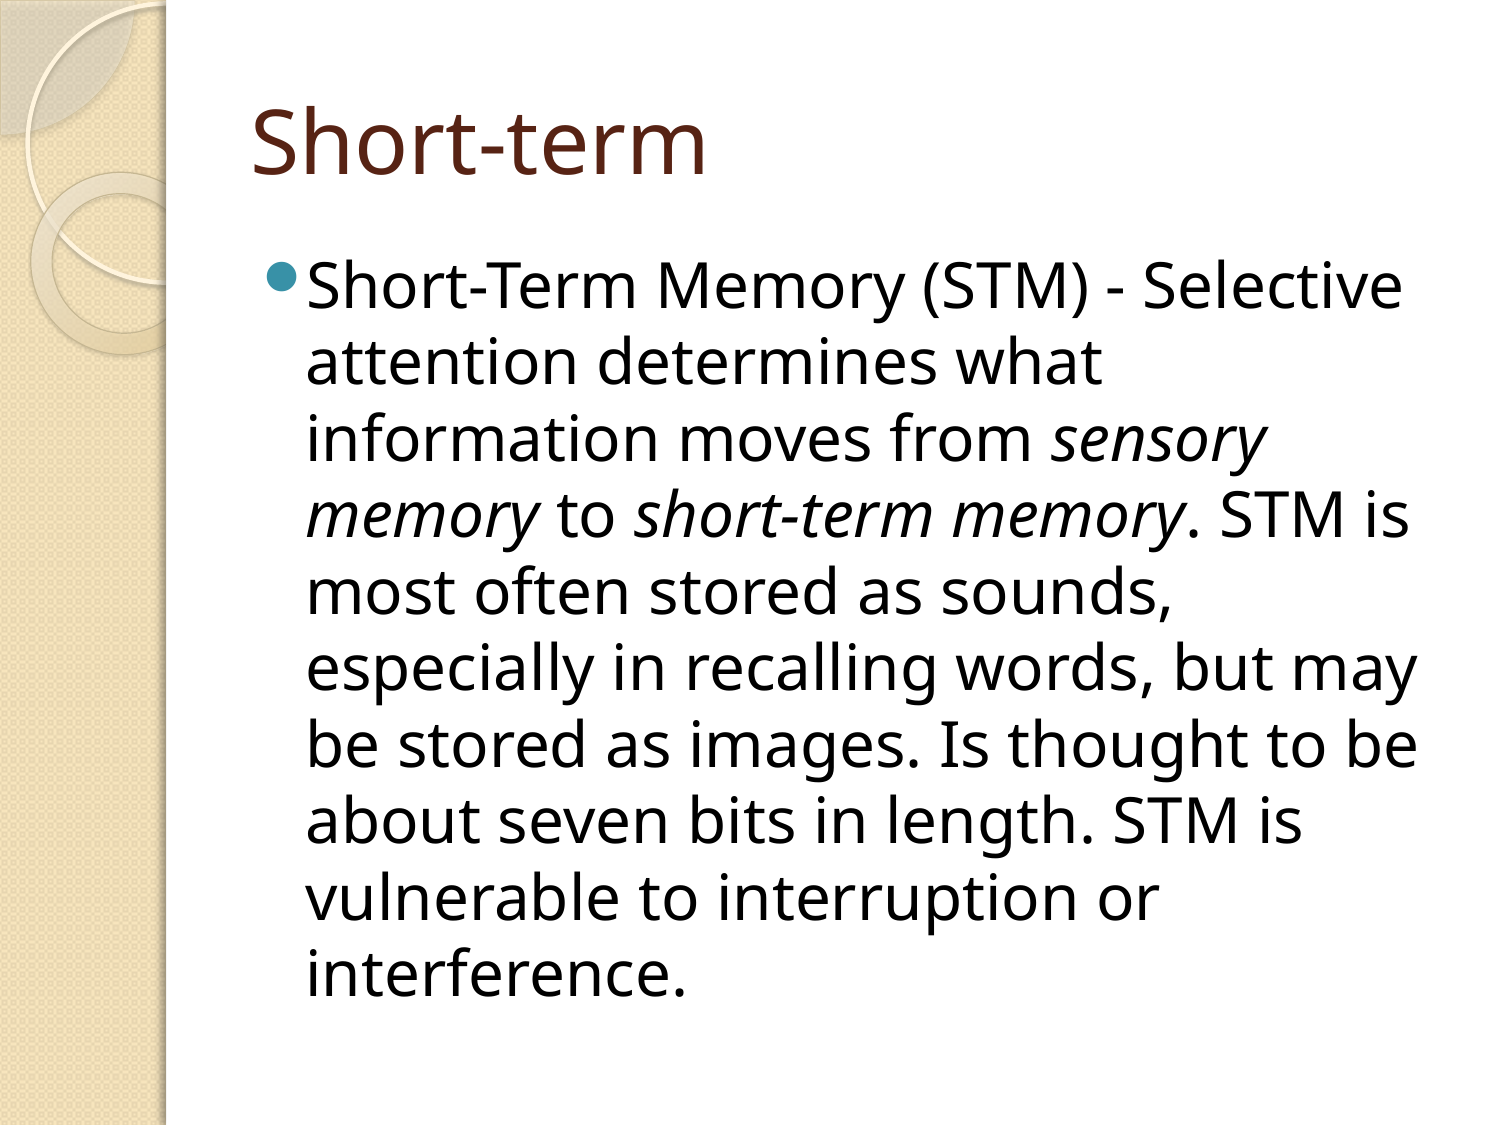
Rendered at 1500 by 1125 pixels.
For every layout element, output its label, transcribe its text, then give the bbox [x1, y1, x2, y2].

title Short-term [235, 45, 1466, 233]
list Short-Term Memory (STM) - Selective attention determines what information moves from sensory memory to short-term memory. STM is most often stored as sounds, especially in recalling words, but may be stored as images. Is thought to be about seven bits in length. STM is vulnerable to interruption or interference. [235, 237, 1466, 1025]
